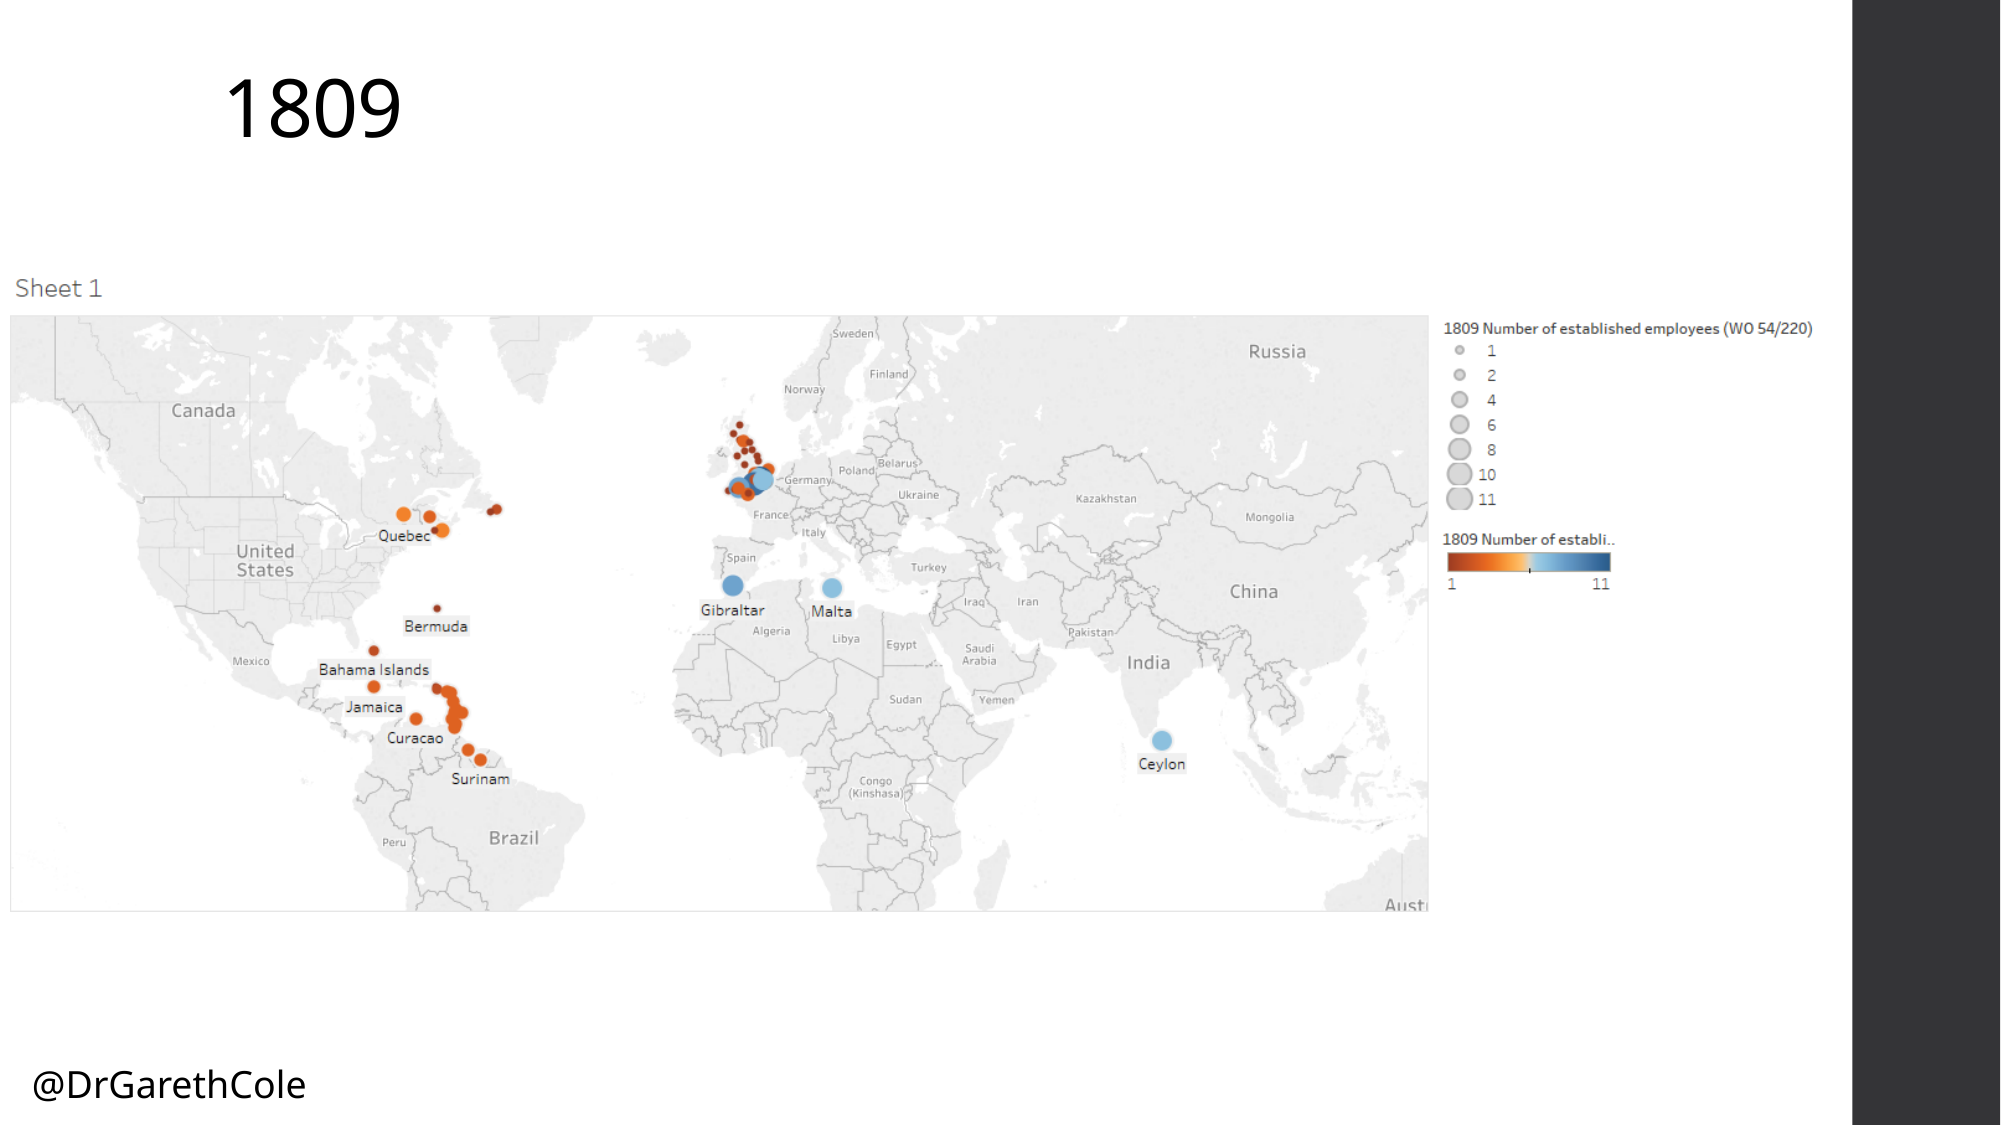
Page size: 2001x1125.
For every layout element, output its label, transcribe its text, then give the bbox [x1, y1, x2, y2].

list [10, 262, 1817, 913]
title 1809 [206, 60, 1797, 163]
text_box @DrGarethCole [17, 1053, 329, 1114]
